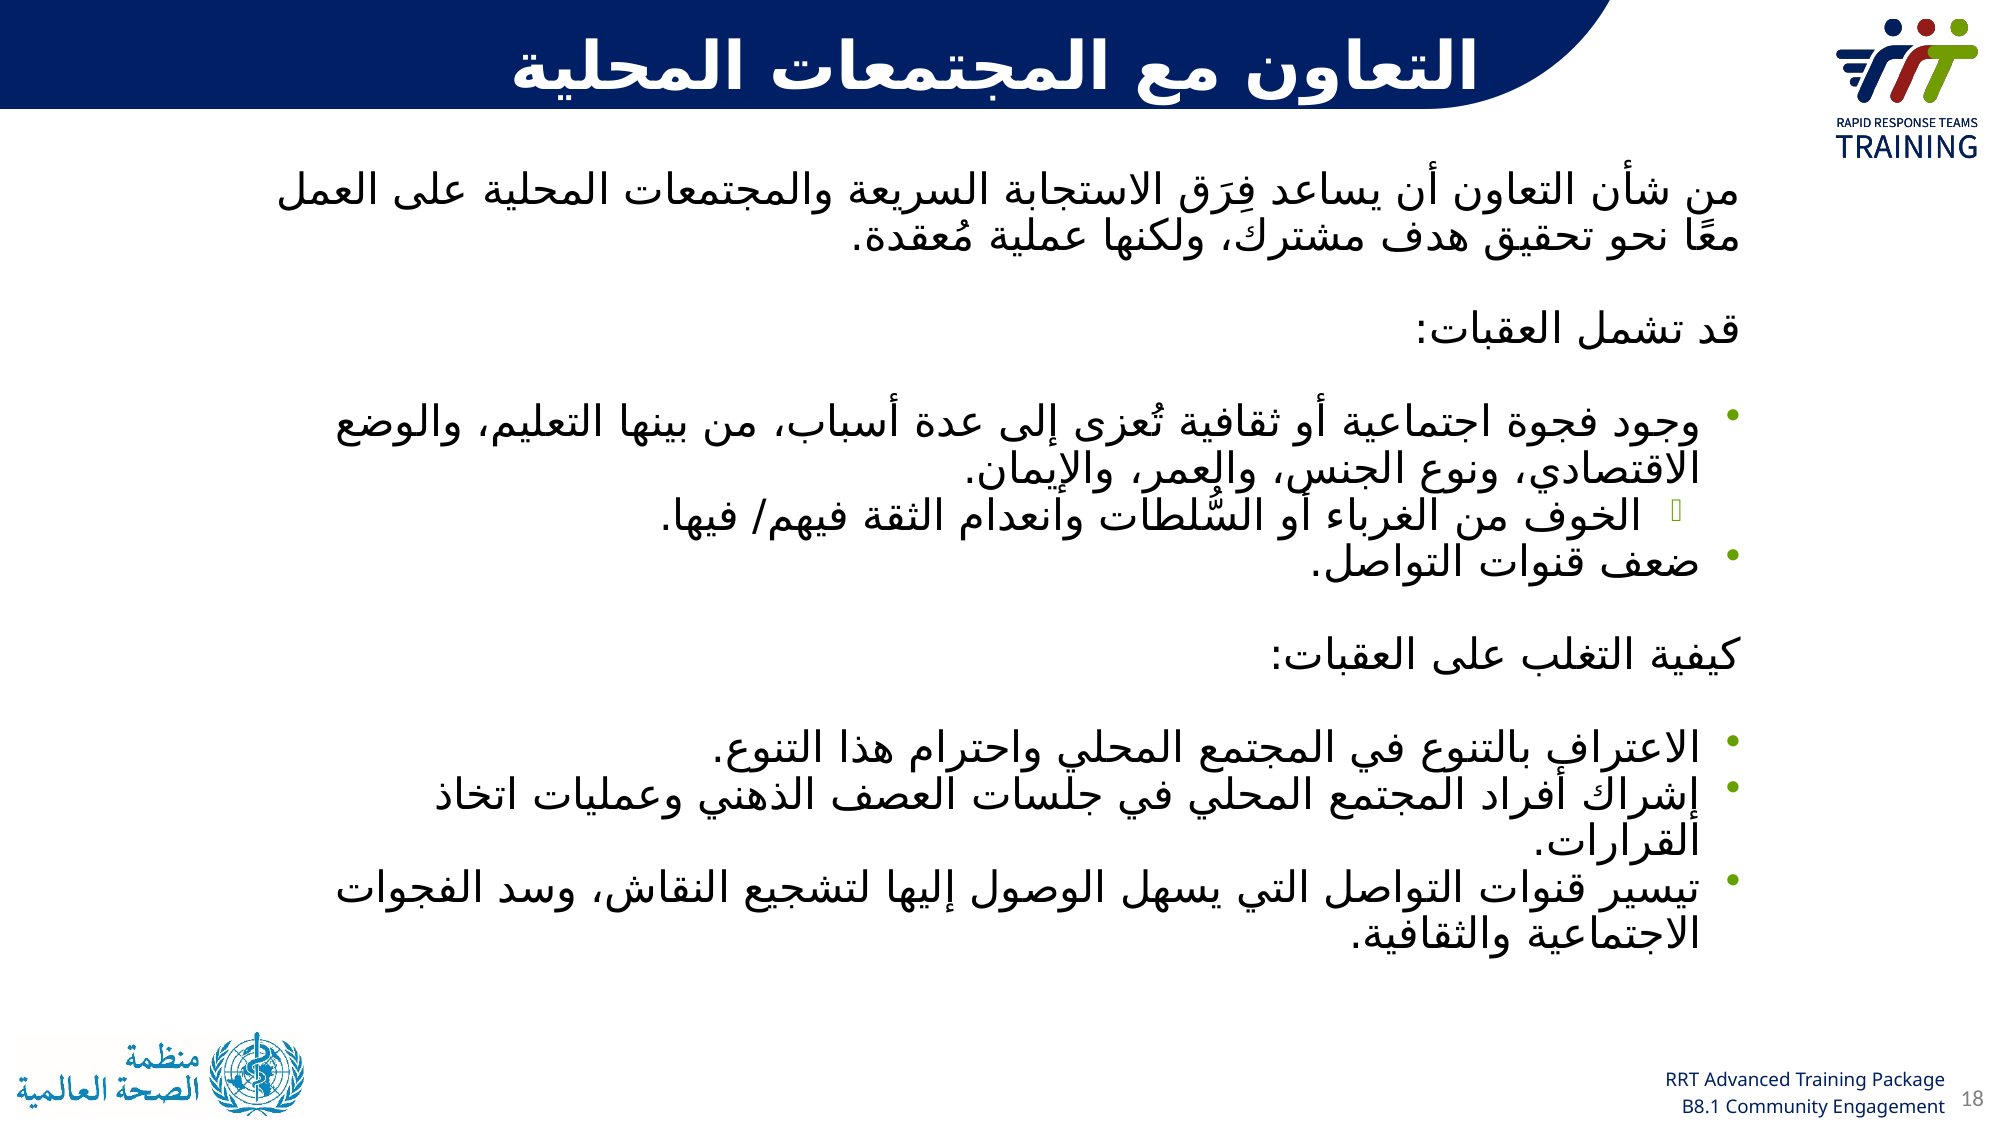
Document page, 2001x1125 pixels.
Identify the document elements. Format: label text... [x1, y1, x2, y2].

text_box التعاون مع المجتمعات المحلية [22, 15, 1490, 122]
picture [17, 1032, 304, 1116]
picture [0, 0, 1636, 109]
picture [1835, 19, 1978, 167]
list من شأن التعاون أن يساعد فِرَق الاستجابة السريعة والمجتمعات المحلية على العمل معًا نحو تحقيق هدف مشترك، ولكنها عملية مُعقدة. قد تشمل العقبات: وجود فجوة اجتماعية أو ثقافية تُعزى إلى عدة أسباب، من بينها التعليم، والوضع الاقتصادي، ونوع الجنس، والعمر، والإيمان. الخوف من الغرباء أو السُّلطات وانعدام الثقة فيهم/ فيها. ضعف قنوات التواصل. كيفية التغلب على العقبات: الاعتراف بالتنوع في المجتمع المحلي واحترام هذا التنوع. إشراك أفراد المجتمع المحلي في جلسات العصف الذهني وعمليات اتخاذ القرارات. تيسير قنوات التواصل التي يسهل الوصول إليها لتشجيع النقاش، وسد الفجوات الاجتماعية والثقافية. [250, 159, 1750, 966]
